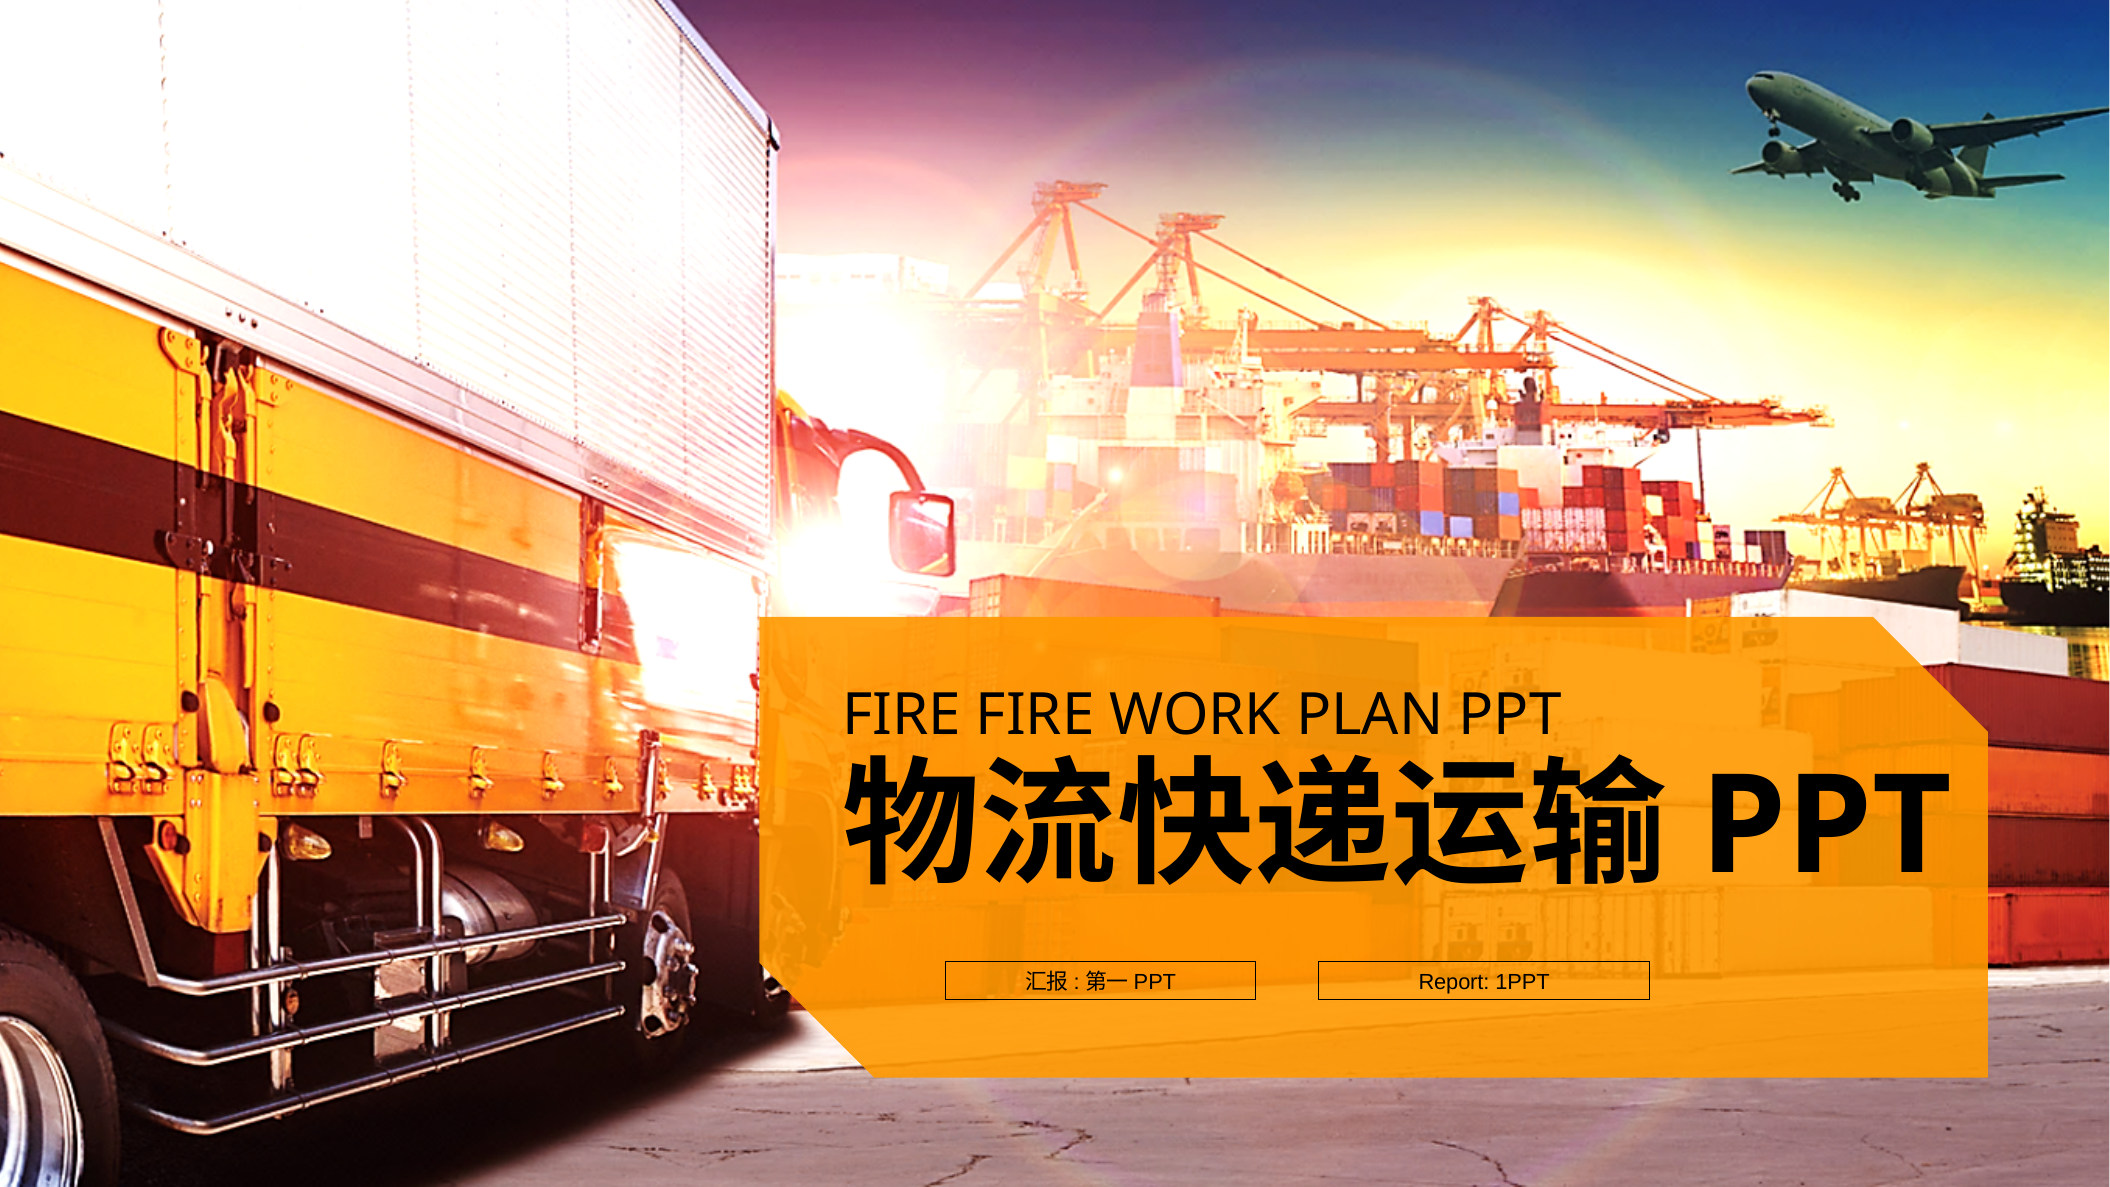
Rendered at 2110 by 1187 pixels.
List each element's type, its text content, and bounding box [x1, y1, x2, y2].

text_box 汇报:第一PPT [945, 961, 1256, 1000]
text_box Report: 1PPT [1318, 961, 1650, 1000]
text_box 物流快递运输PPT [842, 735, 1967, 901]
text_box [0, 0, 2110, 1187]
text_box [758, 615, 1989, 1079]
text_box FIRE FIRE WORK PLAN PPT [842, 675, 1647, 746]
